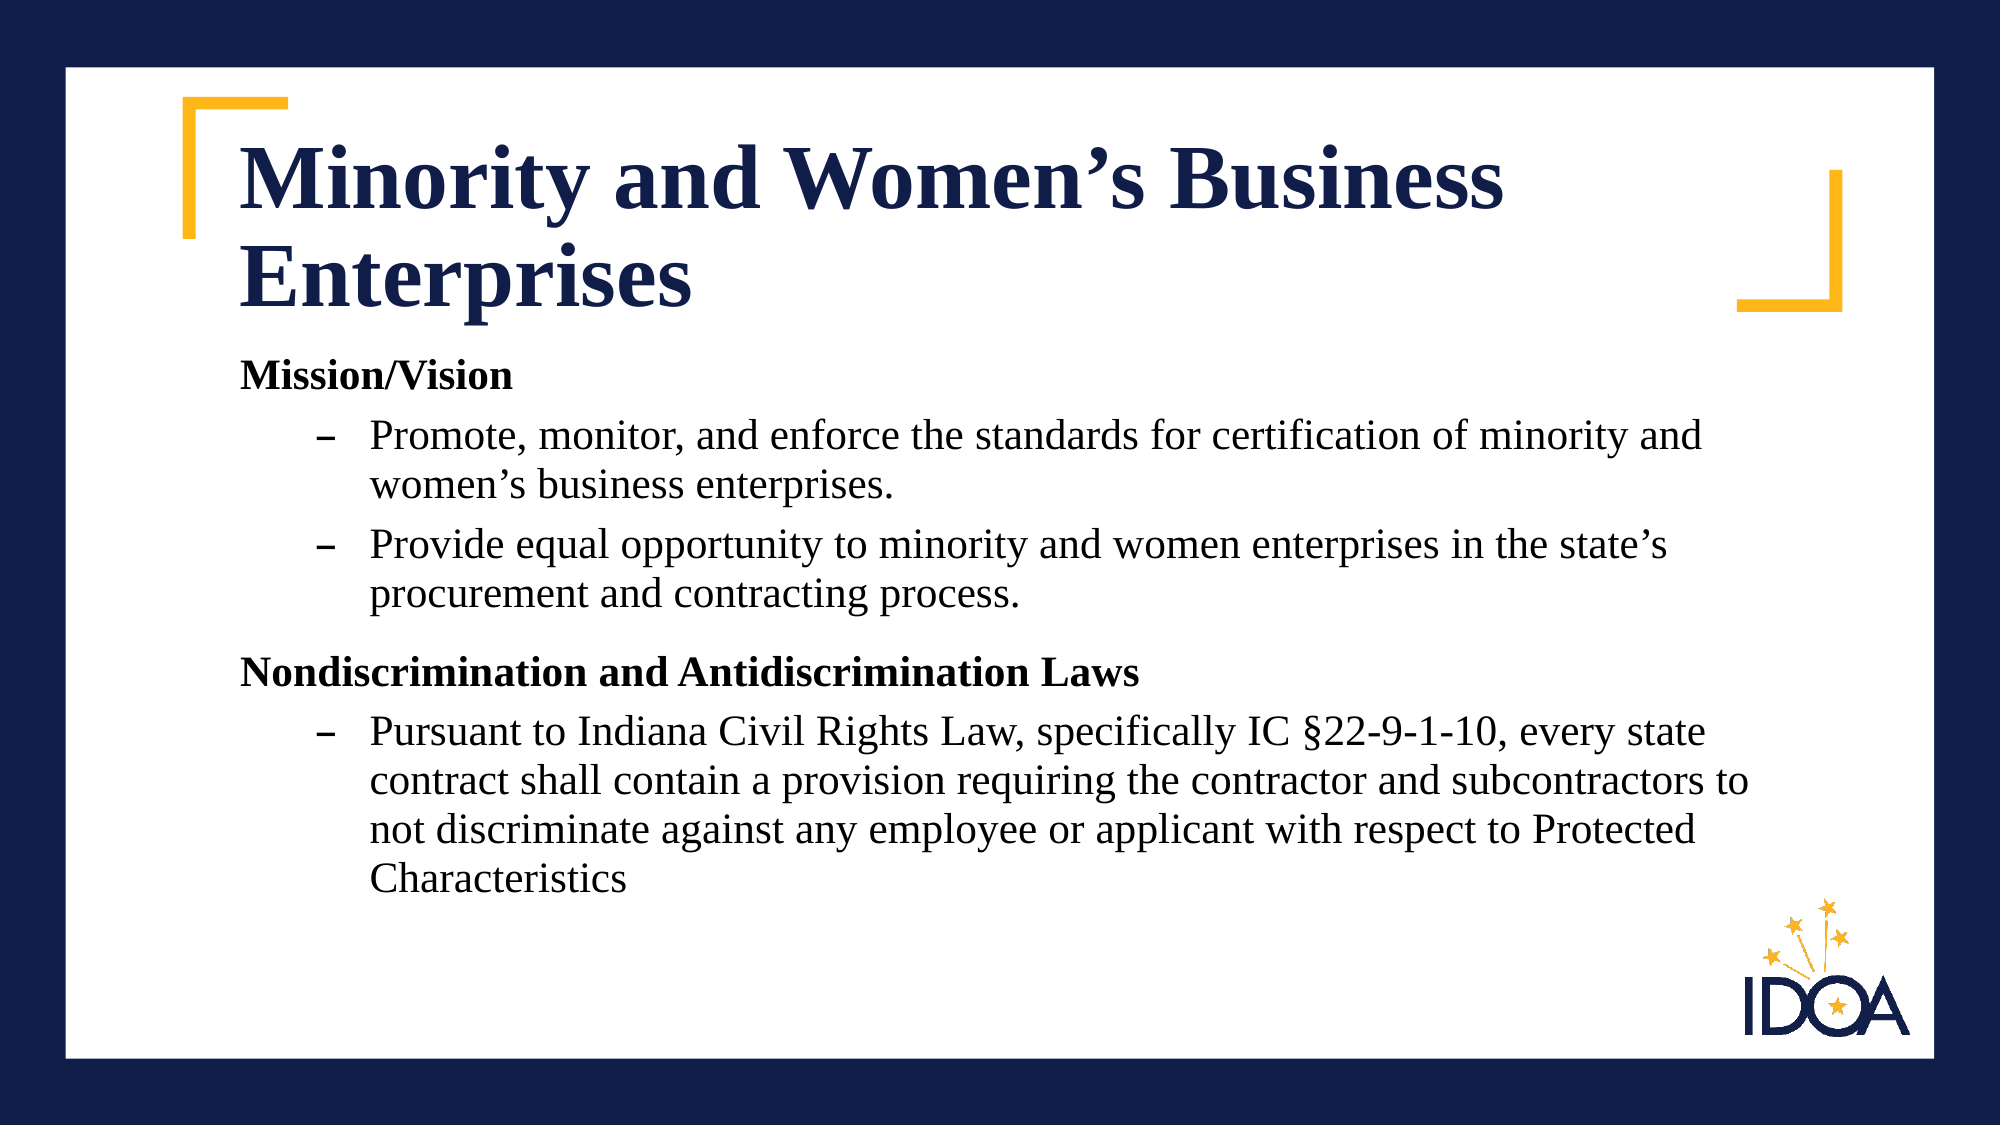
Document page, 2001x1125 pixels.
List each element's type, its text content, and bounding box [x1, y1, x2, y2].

picture [1702, 857, 1959, 1114]
list Mission/Vision Promote, monitor, and enforce the standards for certification of minority and women’s business enterprises. Provide equal opportunity to minority and women enterprises in the state’s procurement and contracting process. Nondiscrimination and Antidiscrimination Laws Pursuant to Indiana Civil Rights Law, specifically IC §22-9-1-10, every state contract shall contain a provision requiring the contractor and subcontractors to not discriminate against any employee or applicant with respect to Protected Characteristics [225, 333, 1800, 913]
title Minority and Women’s Business Enterprises [225, 123, 1800, 260]
